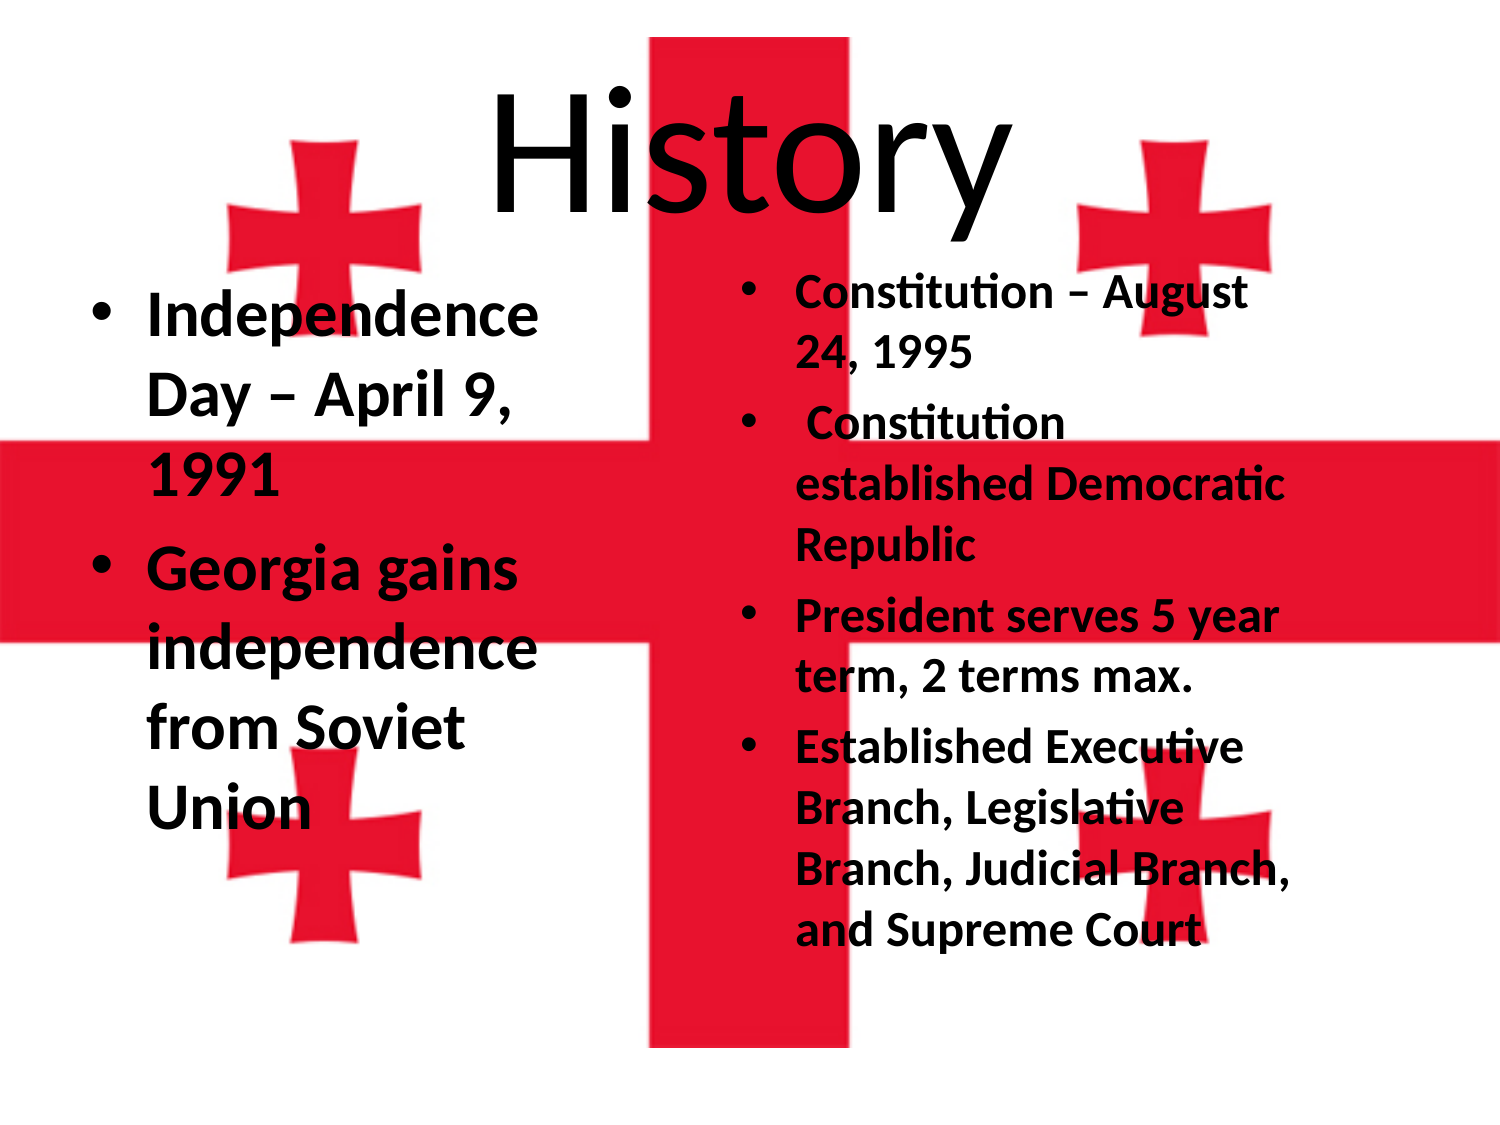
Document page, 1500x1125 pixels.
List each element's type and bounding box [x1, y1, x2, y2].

picture [0, 37, 1500, 1048]
